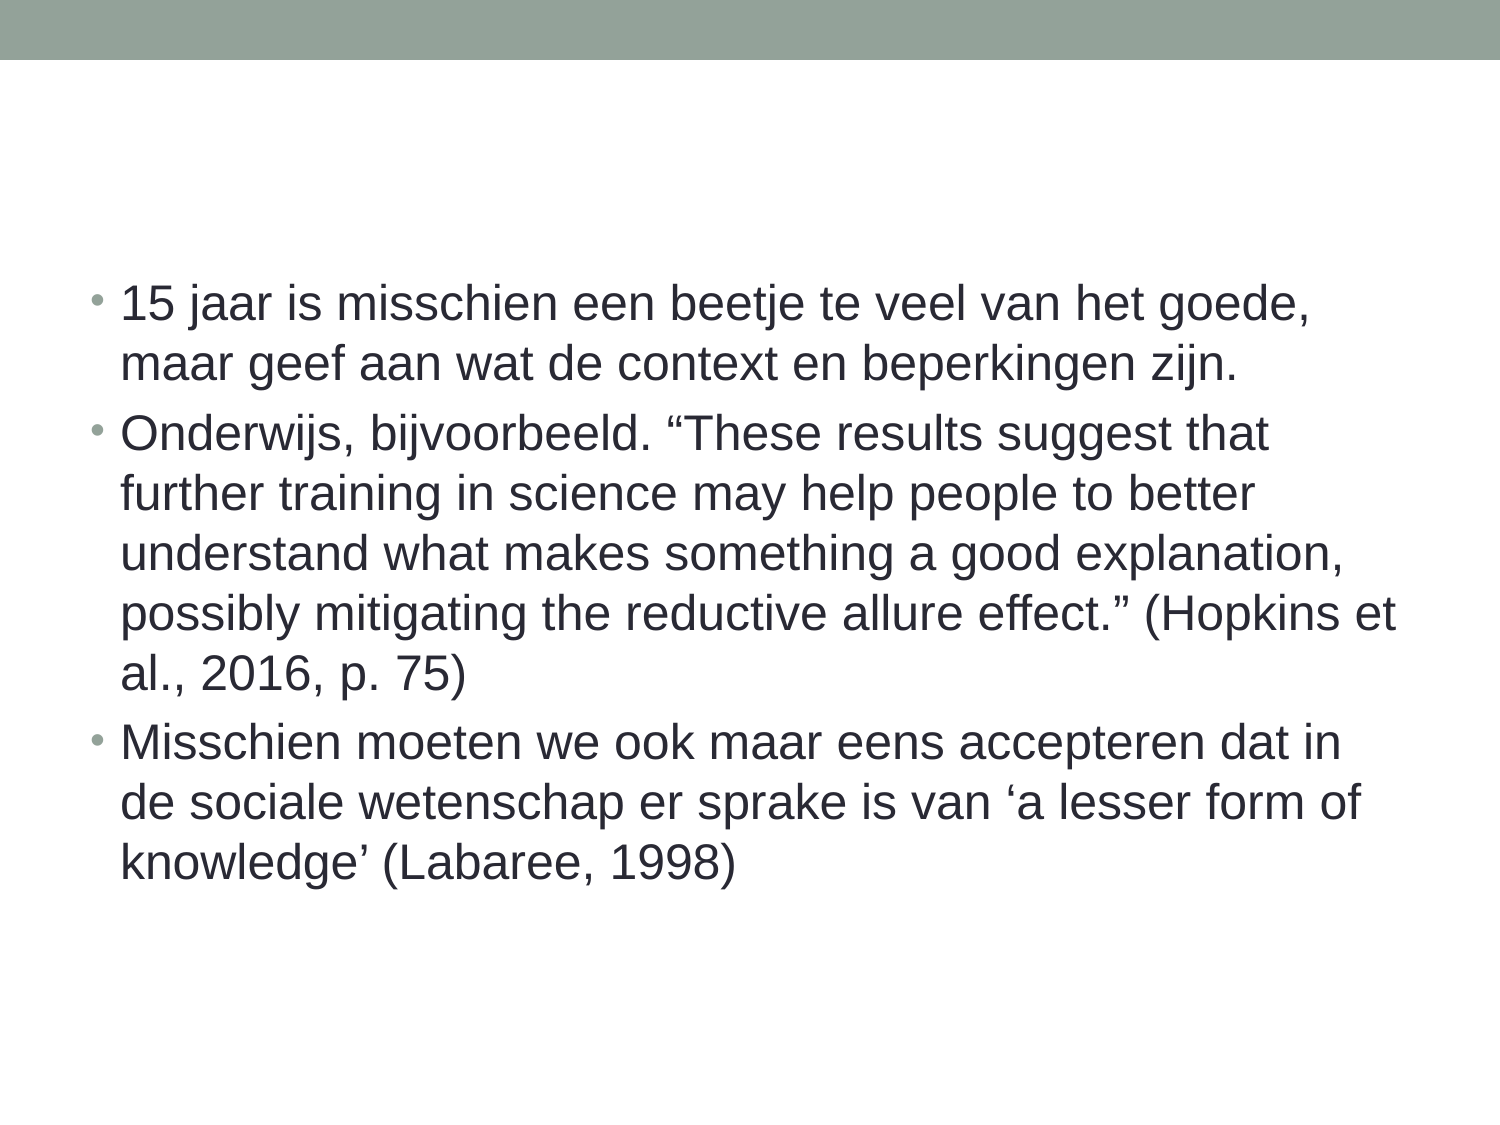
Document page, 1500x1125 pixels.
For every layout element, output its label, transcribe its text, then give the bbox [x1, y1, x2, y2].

list 15 jaar is misschien een beetje te veel van het goede, maar geef aan wat de context en beperkingen zijn. Onderwijs, bijvoorbeeld. “These results suggest that further training in science may help people to better understand what makes something a good explanation, possibly mitigating the reductive allure effect.” (Hopkins et al., 2016, p. 75) Misschien moeten we ook maar eens accepteren dat in de sociale wetenschap er sprake is van ‘a lesser form of knowledge’ (Labaree, 1998) [75, 262, 1425, 1063]
